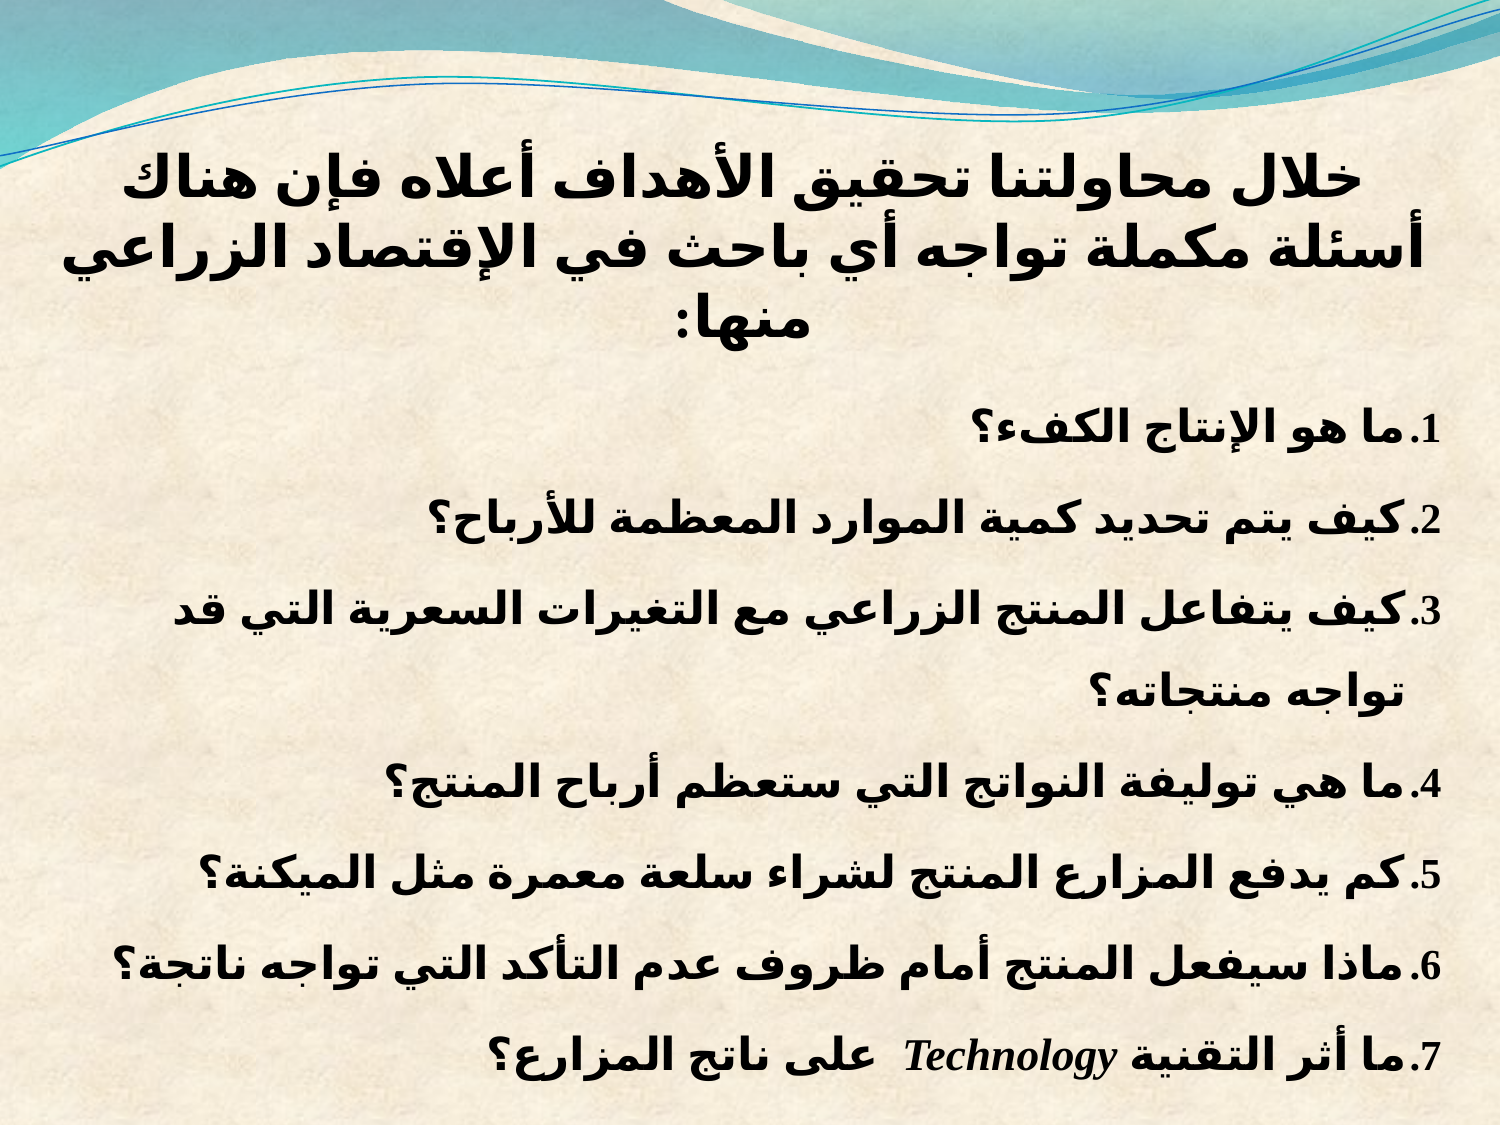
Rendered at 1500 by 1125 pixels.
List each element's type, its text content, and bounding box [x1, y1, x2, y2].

list ما هو الإنتاج الكفء؟ كيف يتم تحديد كمية الموارد المعظمة للأرباح؟ كيف يتفاعل المنتج الزراعي مع التغيرات السعرية التي قد تواجه منتجاته؟ ما هي توليفة النواتج التي ستعظم أرباح المنتج؟ كم يدفع المزارع المنتج لشراء سلعة معمرة مثل الميكنة؟ ماذا سيفعل المنتج أمام ظروف عدم التأكد التي تواجه ناتجة؟ ما أثر التقنية Technology على ناتج المزارع؟ [50, 362, 1451, 1101]
text_box خلال محاولتنا تحقيق الأهداف أعلاه فإن هناك أسئلة مكملة تواجه أي باحث في الإقتصاد الزراعي منها: [22, 122, 1465, 365]
